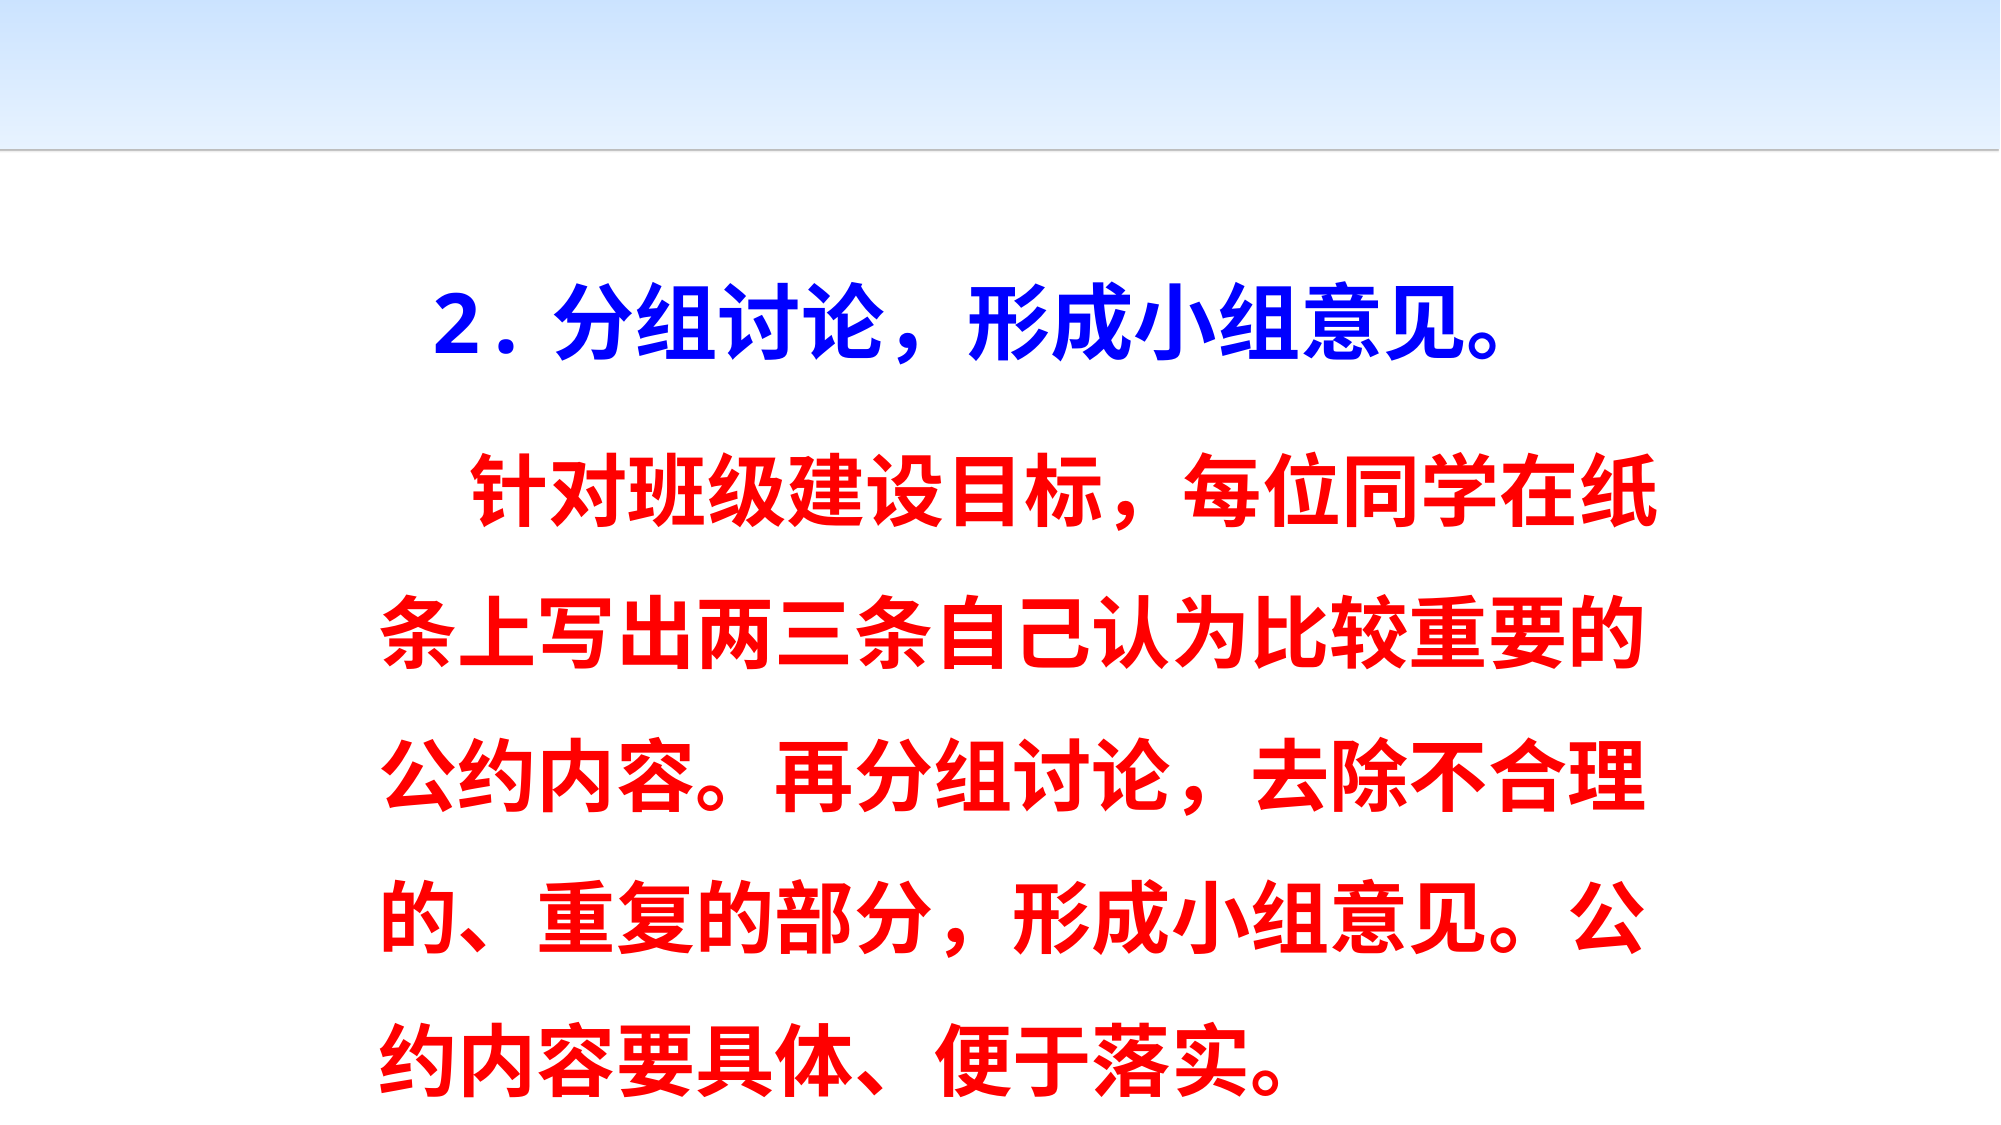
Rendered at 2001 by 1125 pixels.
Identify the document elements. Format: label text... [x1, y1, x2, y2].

text_box 2.分组讨论，形成小组意见。 [416, 212, 1569, 378]
text_box 针对班级建设目标，每位同学在纸条上写出两三条自己认为比较重要的公约内容。再分组讨论，去除不合理的、重复的部分，形成小组意见。公约内容要具体、便于落实。 [363, 386, 1677, 1114]
